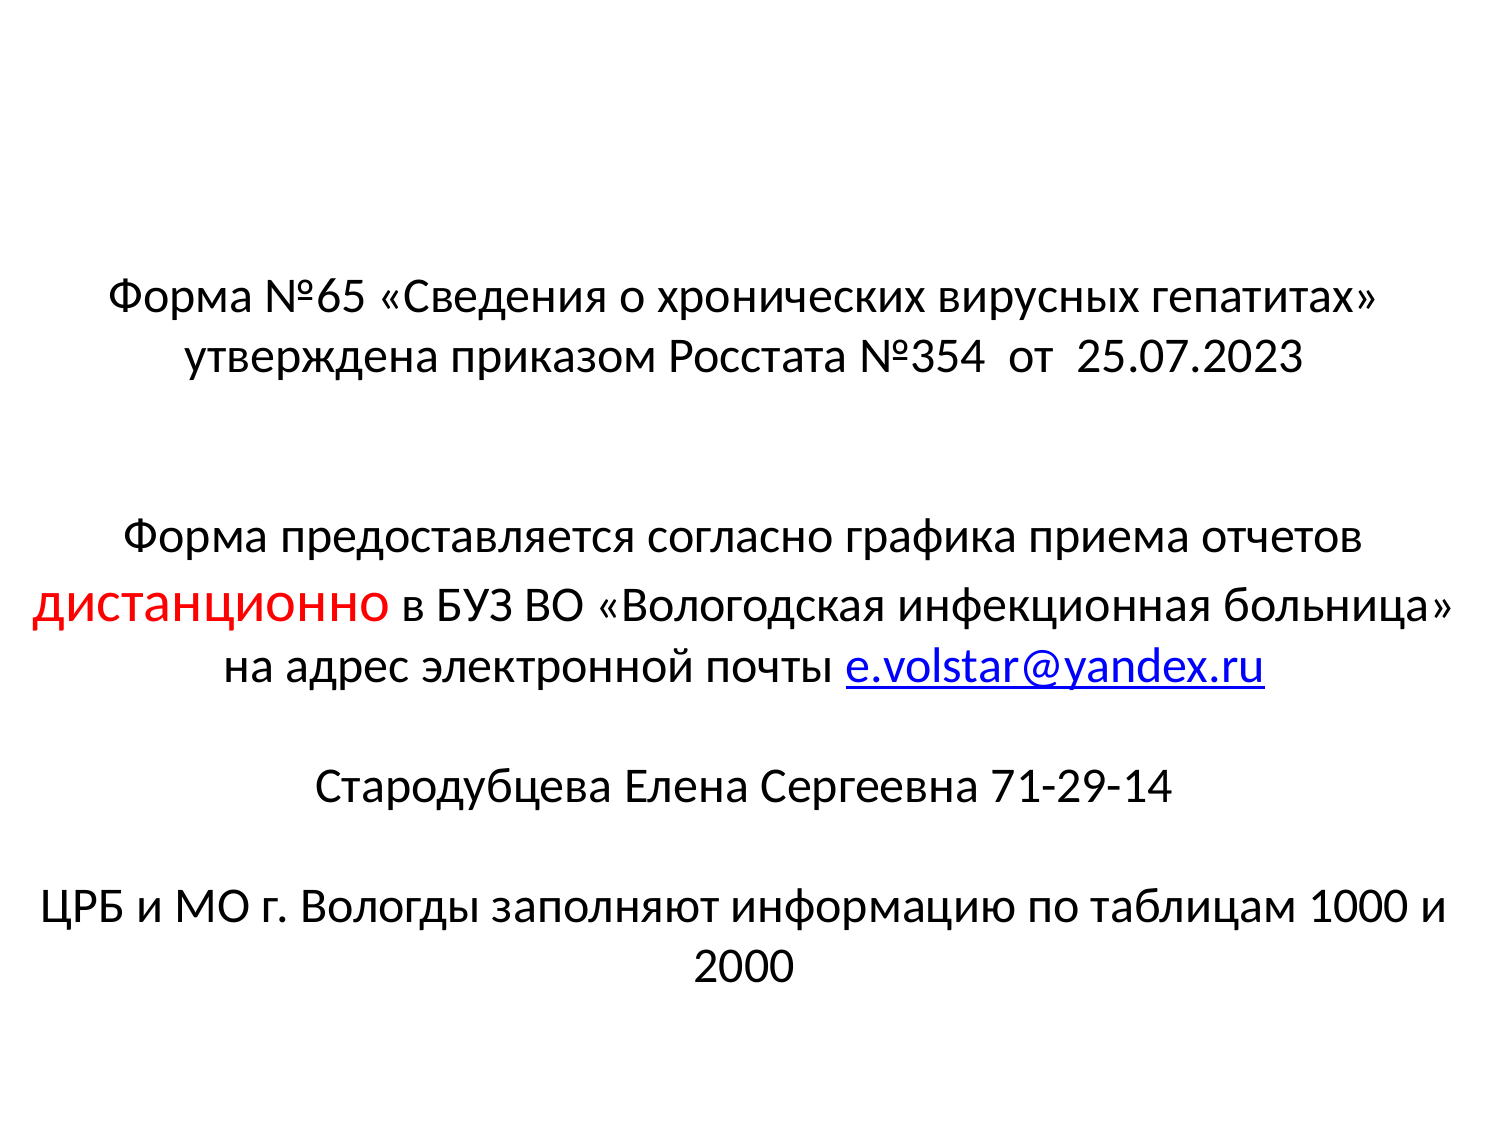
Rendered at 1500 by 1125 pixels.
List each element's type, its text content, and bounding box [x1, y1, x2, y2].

text_box Форма №65 «Сведения о хронических вирусных гепатитах» утверждена приказом Росстата №354 от 25.07.2023 Форма предоставляется согласно графика приема отчетов дистанционно в БУЗ ВО «Вологодская инфекционная больница» на адрес электронной почты e.volstar@yandex.ru Стародубцева Елена Сергеевна 71-29-14 ЦРБ и МО г. Вологды заполняют информацию по таблицам 1000 и 2000 [17, 255, 1471, 1001]
